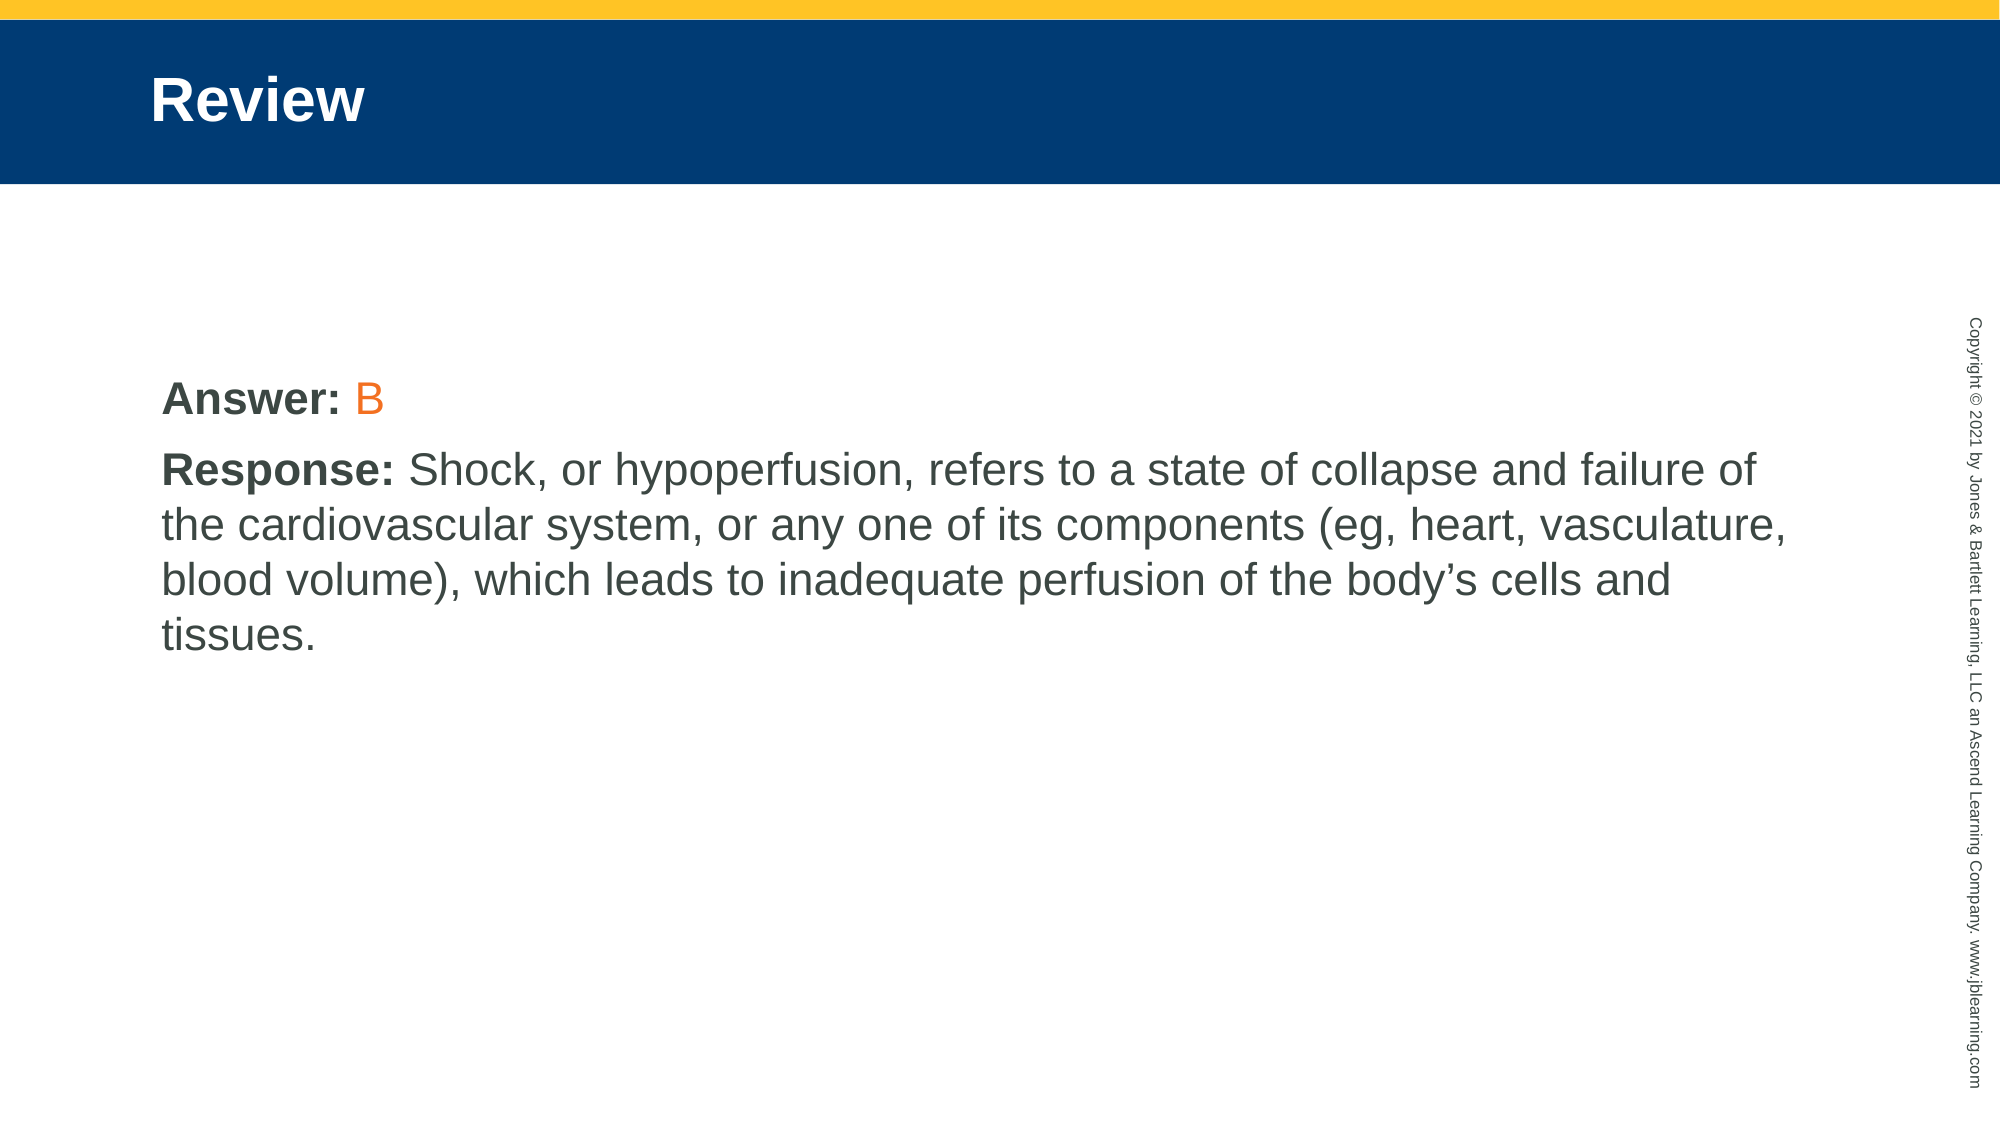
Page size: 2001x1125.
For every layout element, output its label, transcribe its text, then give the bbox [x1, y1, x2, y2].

title Review [0, 19, 2000, 185]
list Answer: B Response: Shock, or hypoperfusion, refers to a state of collapse and failure of the cardiovascular system, or any one of its components (eg, heart, vasculature, blood volume), which leads to inadequate perfusion of the body’s cells and tissues. [146, 361, 1859, 1016]
